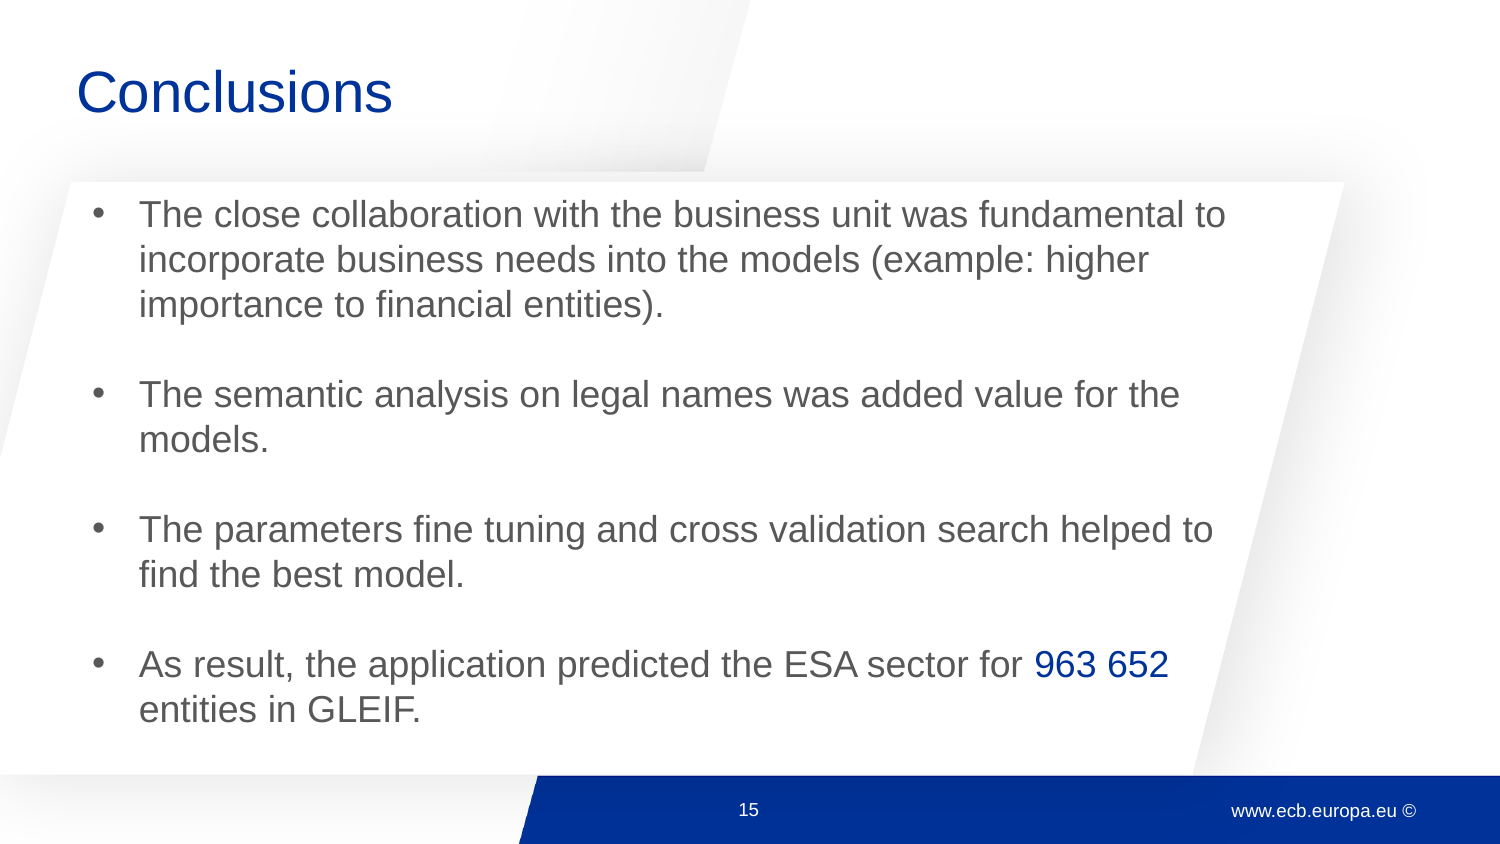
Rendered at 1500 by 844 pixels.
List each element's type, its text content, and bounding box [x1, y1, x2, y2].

picture [0, 0, 1500, 844]
title Conclusions [76, 67, 1455, 172]
slide_number 15 [714, 796, 783, 820]
text_box The close collaboration with the business unit was fundamental to incorporate business needs into the models (example: higher importance to financial entities). The semantic analysis on legal names was added value for the models. The parameters fine tuning and cross validation search helped to find the best model. As result, the application predicted the ESA sector for 963 652 entities in GLEIF. [77, 182, 1257, 782]
